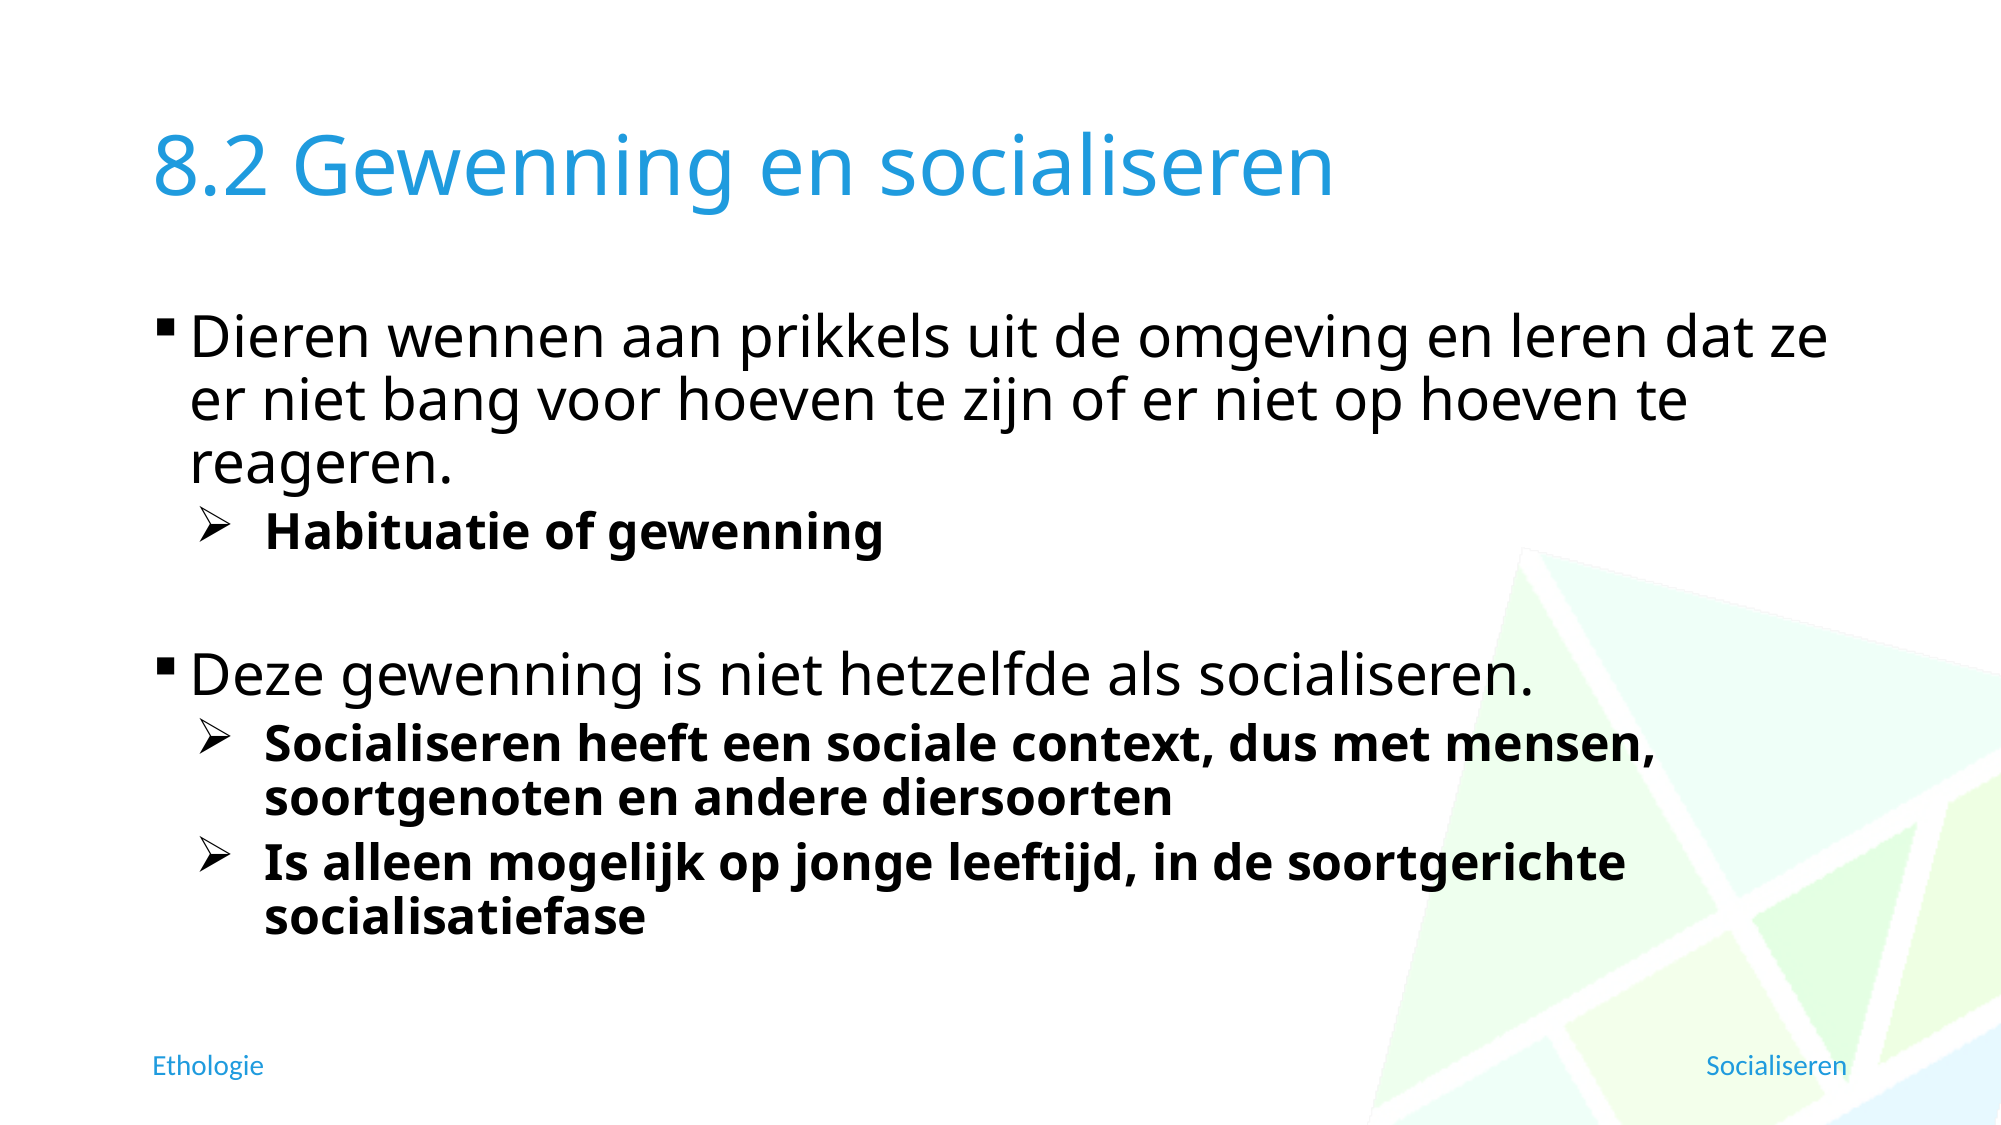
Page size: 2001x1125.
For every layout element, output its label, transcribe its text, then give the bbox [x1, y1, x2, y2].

title 8.2 Gewenning en socialiseren [137, 59, 1863, 278]
list Socialiseren [1412, 1042, 1863, 1103]
list Ethologie [137, 1042, 588, 1103]
list Dieren wennen aan prikkels uit de omgeving en leren dat ze er niet bang voor hoeven te zijn of er niet op hoeven te reageren. Habituatie of gewenning Deze gewenning is niet hetzelfde als socialiseren. Socialiseren heeft een sociale context, dus met mensen, soortgenoten en andere diersoorten Is alleen mogelijk op jonge leeftijd, in de soortgerichte socialisatiefase [137, 299, 1863, 1014]
